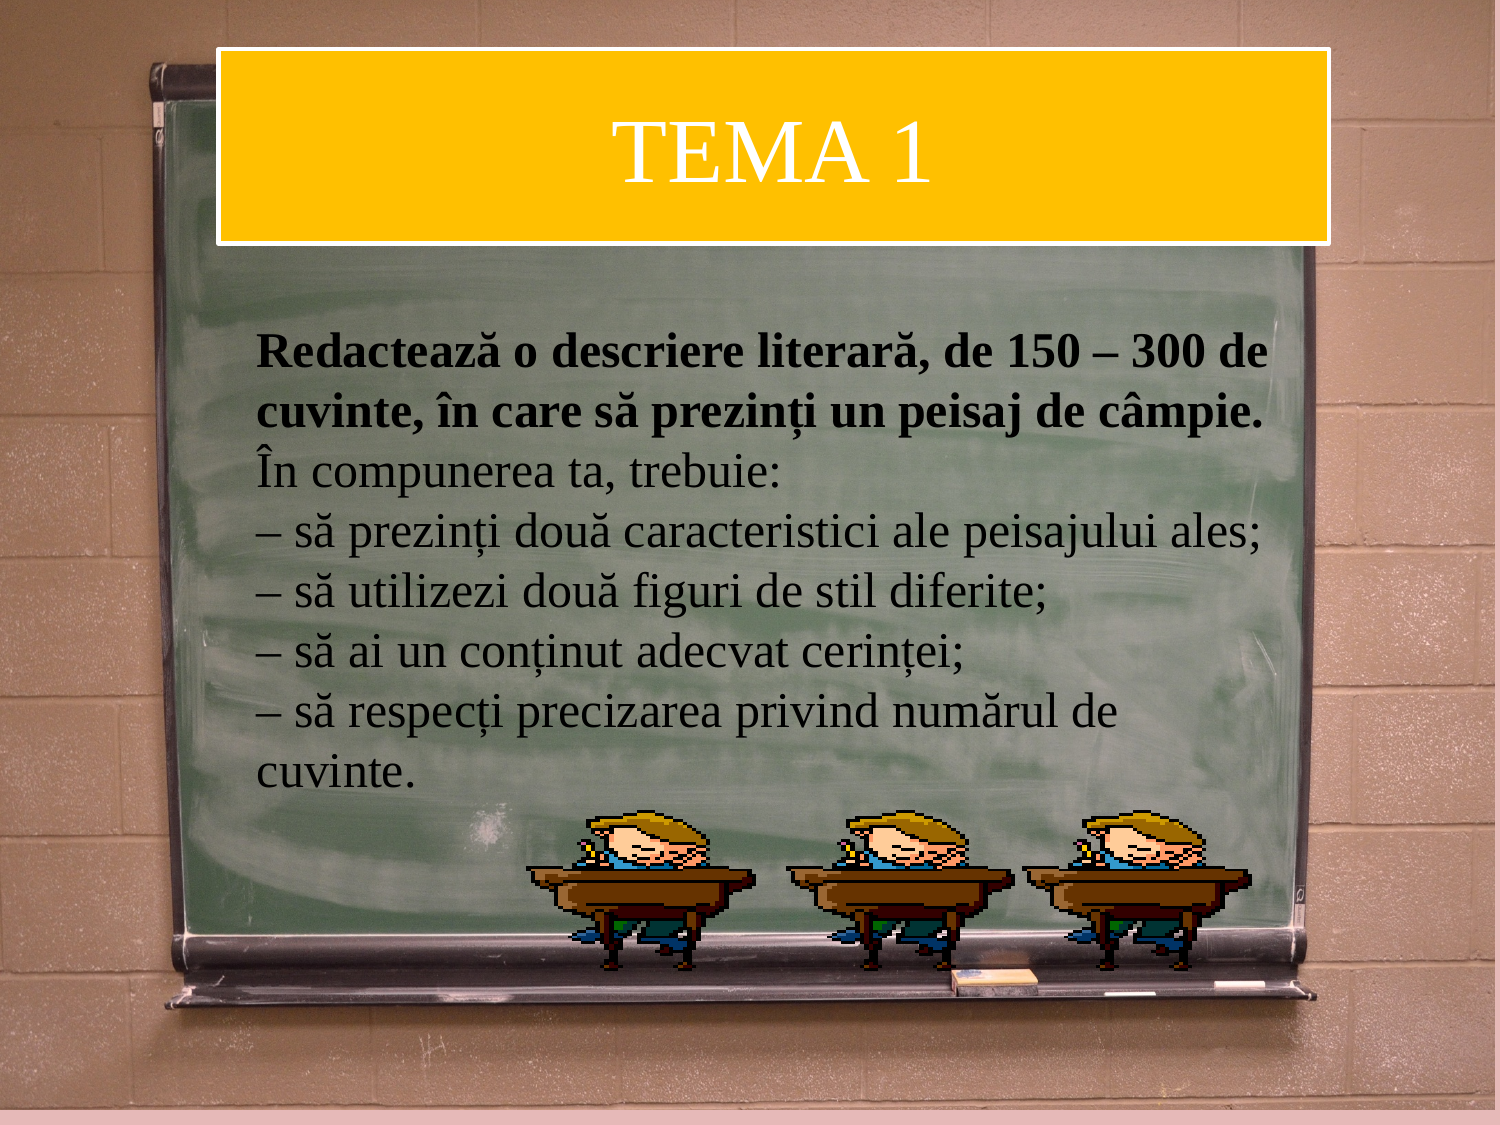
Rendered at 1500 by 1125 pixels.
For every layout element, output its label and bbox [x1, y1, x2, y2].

list [0, 0, 1496, 1111]
picture [513, 668, 1294, 971]
